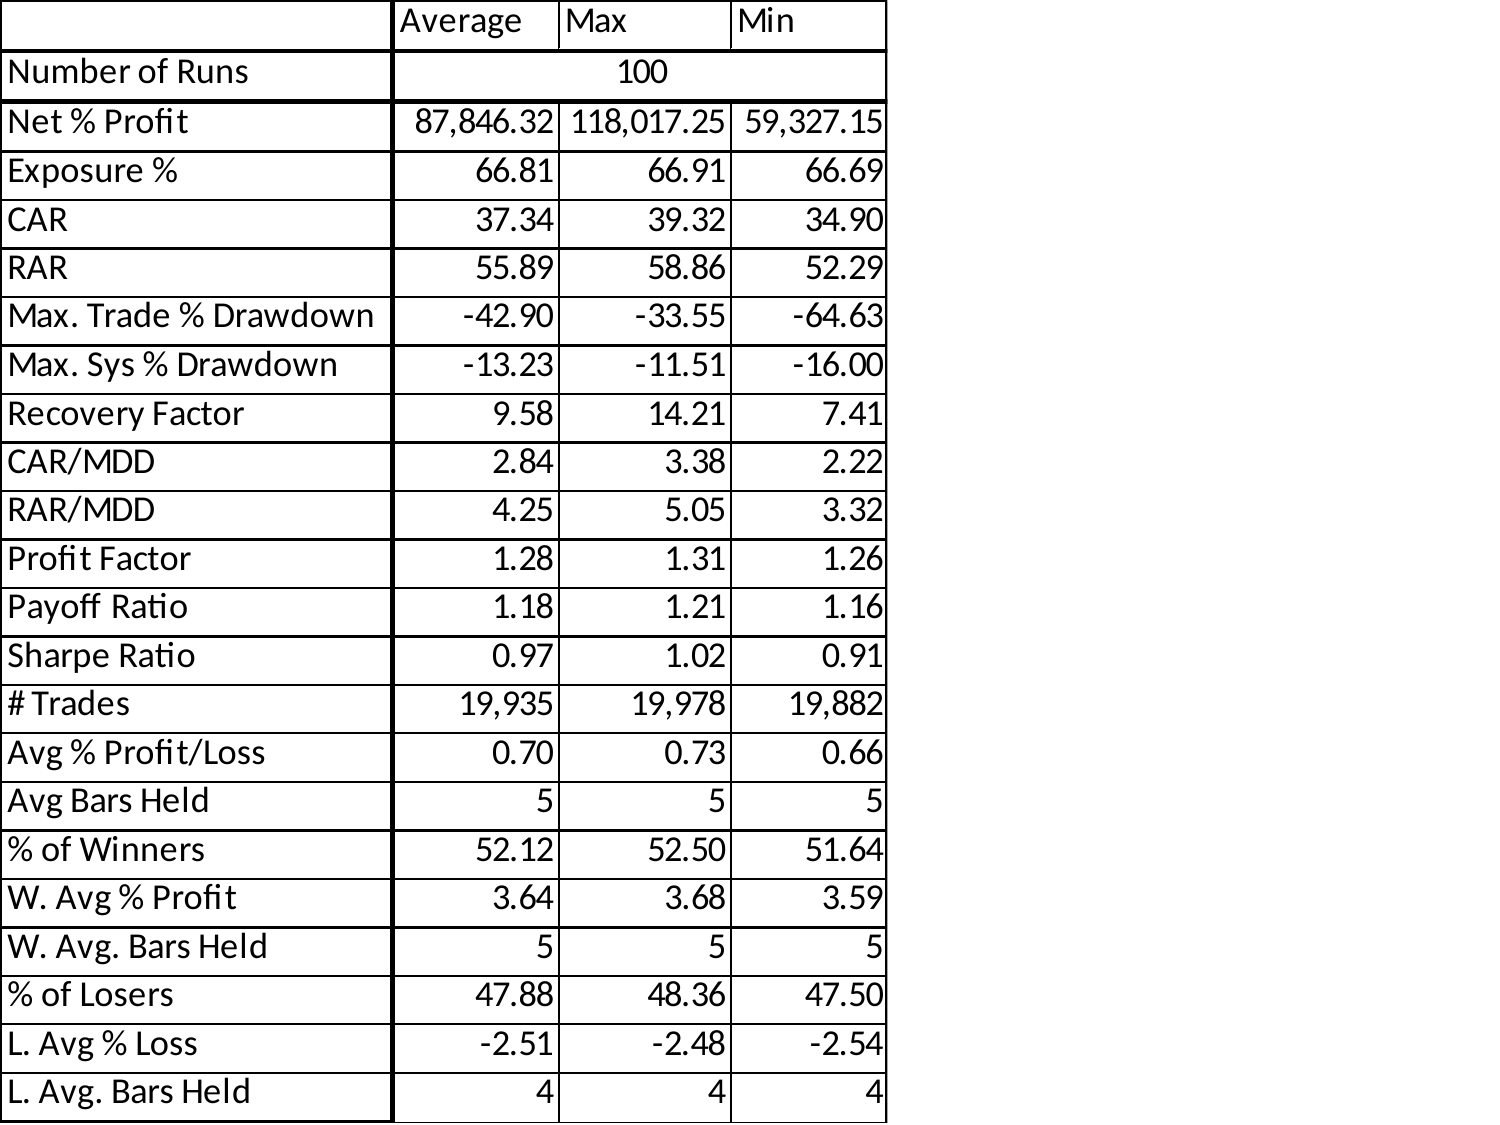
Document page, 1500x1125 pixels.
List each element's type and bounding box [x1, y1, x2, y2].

picture [0, 0, 890, 1125]
